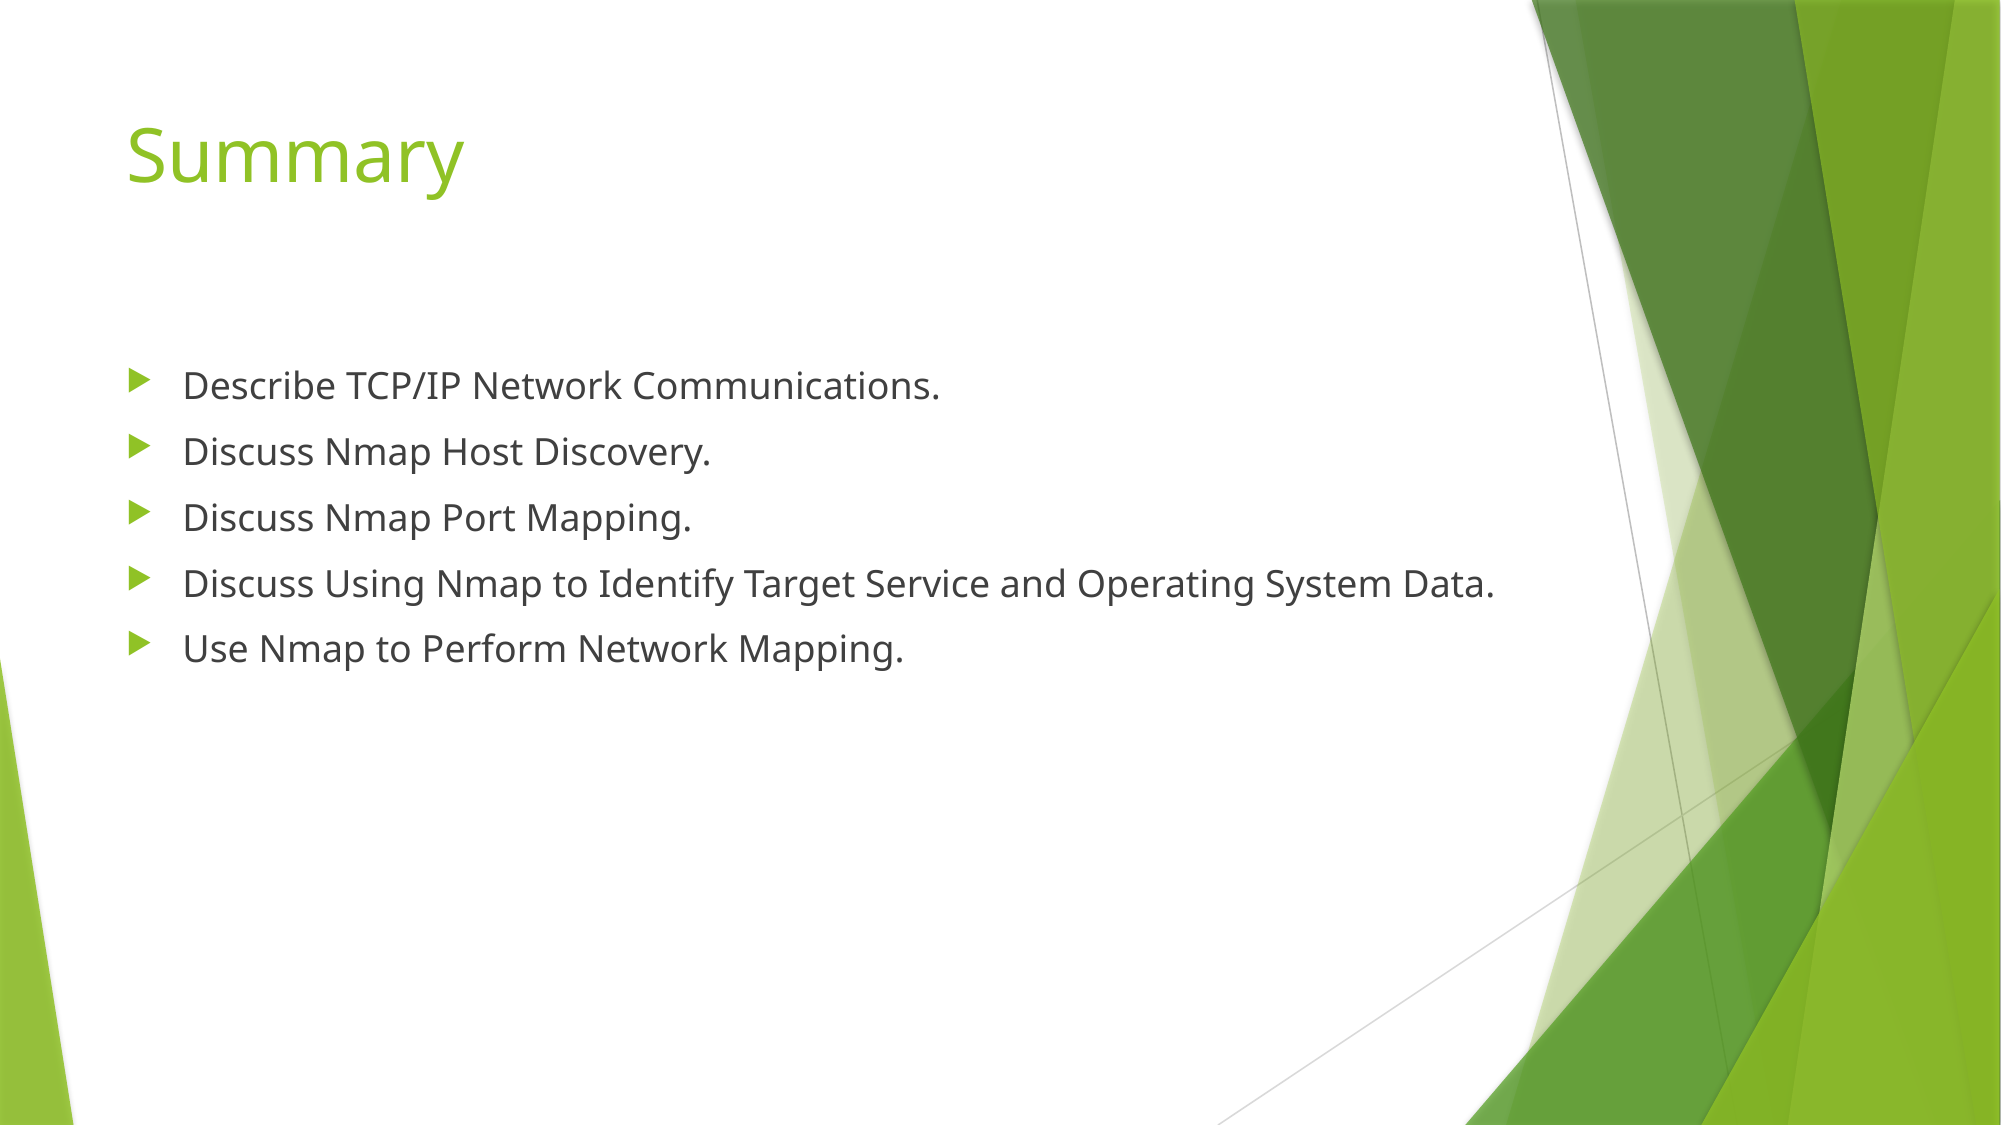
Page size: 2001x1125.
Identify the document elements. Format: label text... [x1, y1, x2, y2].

title Summary [111, 99, 1522, 317]
list Describe TCP/IP Network Communications. Discuss Nmap Host Discovery. Discuss Nmap Port Mapping. Discuss Using Nmap to Identify Target Service and Operating System Data. Use Nmap to Perform Network Mapping. [111, 354, 1522, 992]
